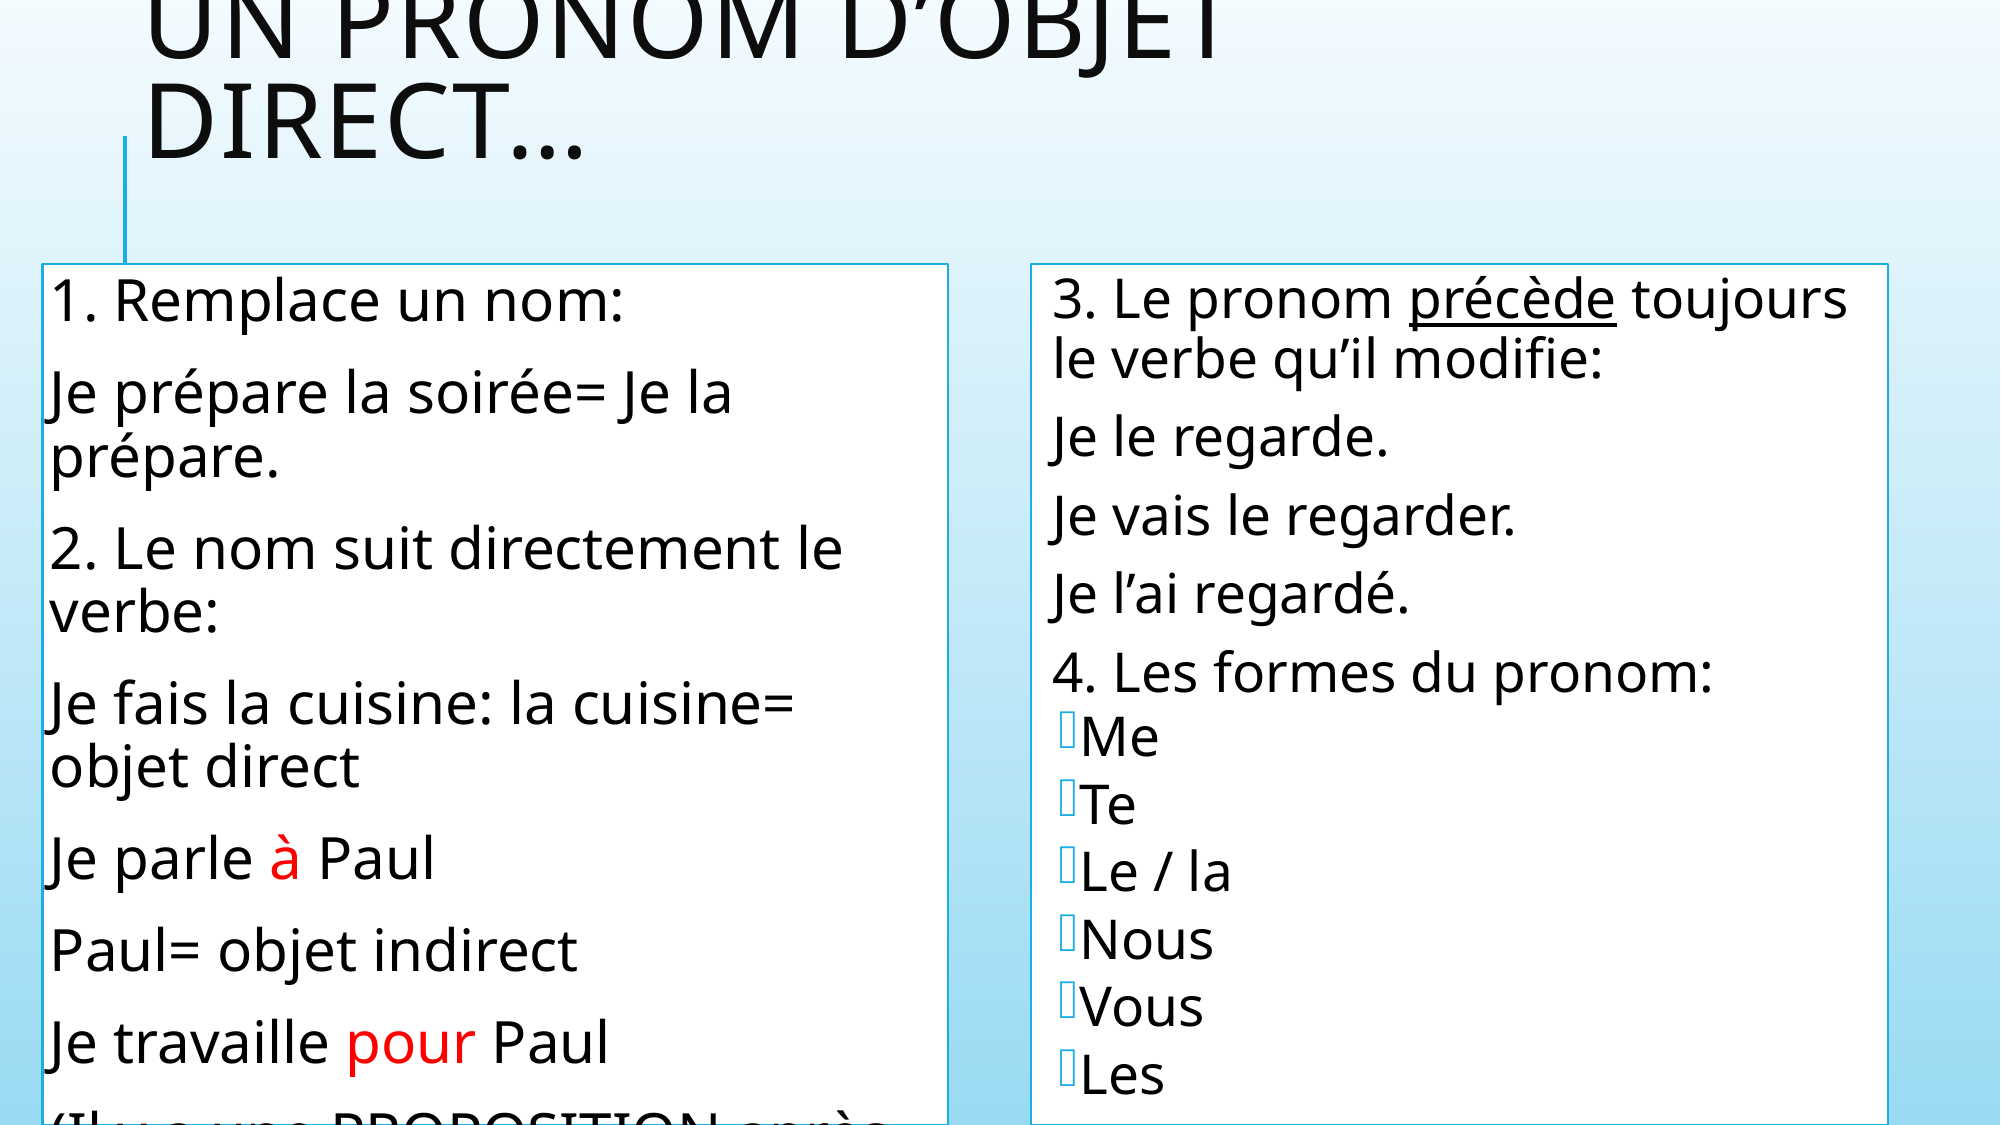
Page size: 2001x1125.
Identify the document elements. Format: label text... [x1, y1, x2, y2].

list 3. Le pronom précède toujours le verbe qu’il modifie: Je le regarde. Je vais le regarder. Je l’ai regardé. 4. Les formes du pronom: Me Te Le / la Nous Vous Les [1030, 263, 1889, 1125]
list 1. Remplace un nom: Je prépare la soirée= Je la prépare. 2. Le nom suit directement le verbe: Je fais la cuisine: la cuisine= objet direct Je parle à Paul Paul= objet indirect Je travaille pour Paul (Il y a une PROPOSITION après le verbe) [41, 263, 949, 1125]
title Un pronom d’objet direct… [127, 18, 1723, 265]
